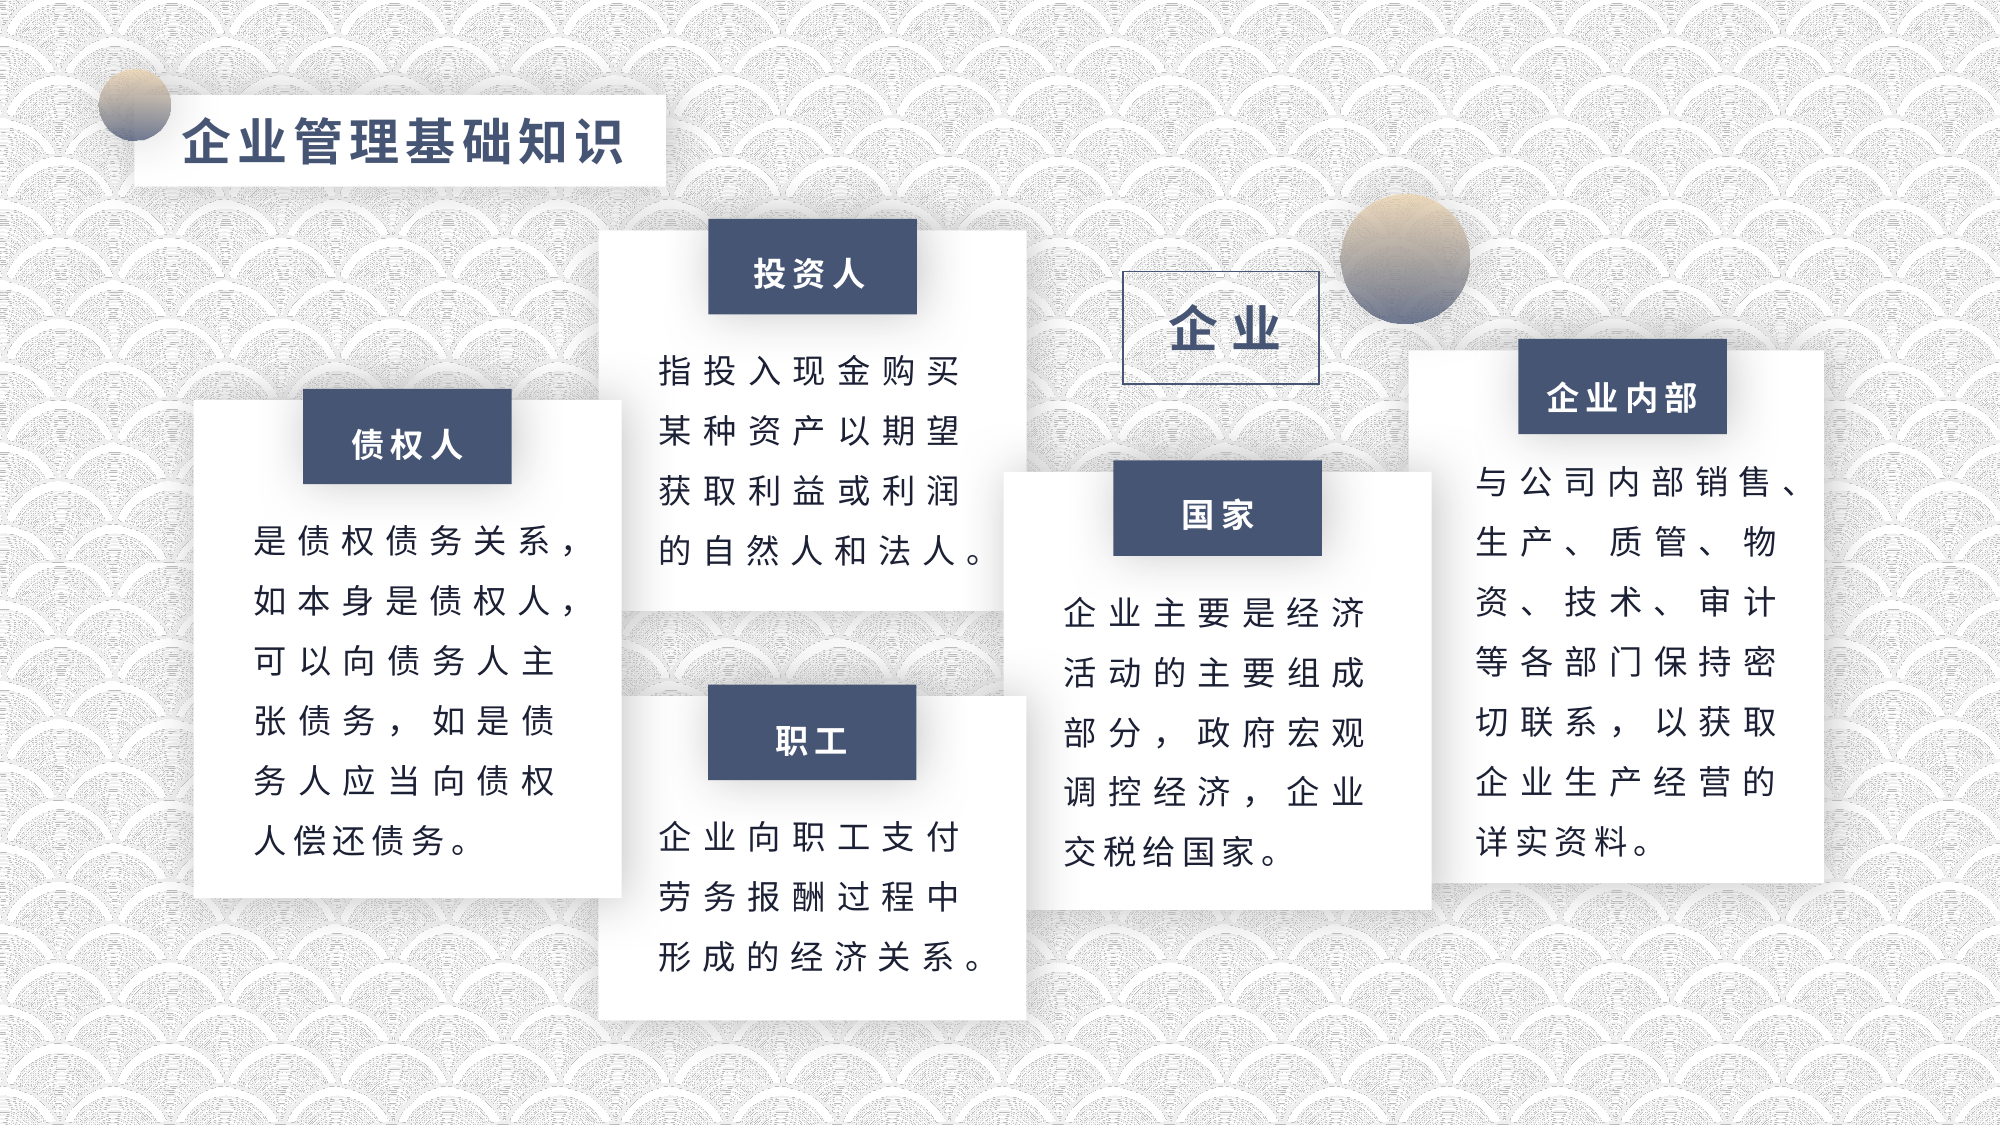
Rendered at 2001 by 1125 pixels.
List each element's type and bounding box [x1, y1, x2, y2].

text_box [1027, 271, 1425, 385]
text_box [1339, 192, 1471, 321]
text_box [598, 684, 1027, 1021]
text_box [1003, 460, 1432, 910]
text_box [193, 388, 622, 899]
text_box [1408, 338, 1824, 884]
picture [0, 0, 2000, 1125]
text_box [598, 218, 1027, 611]
